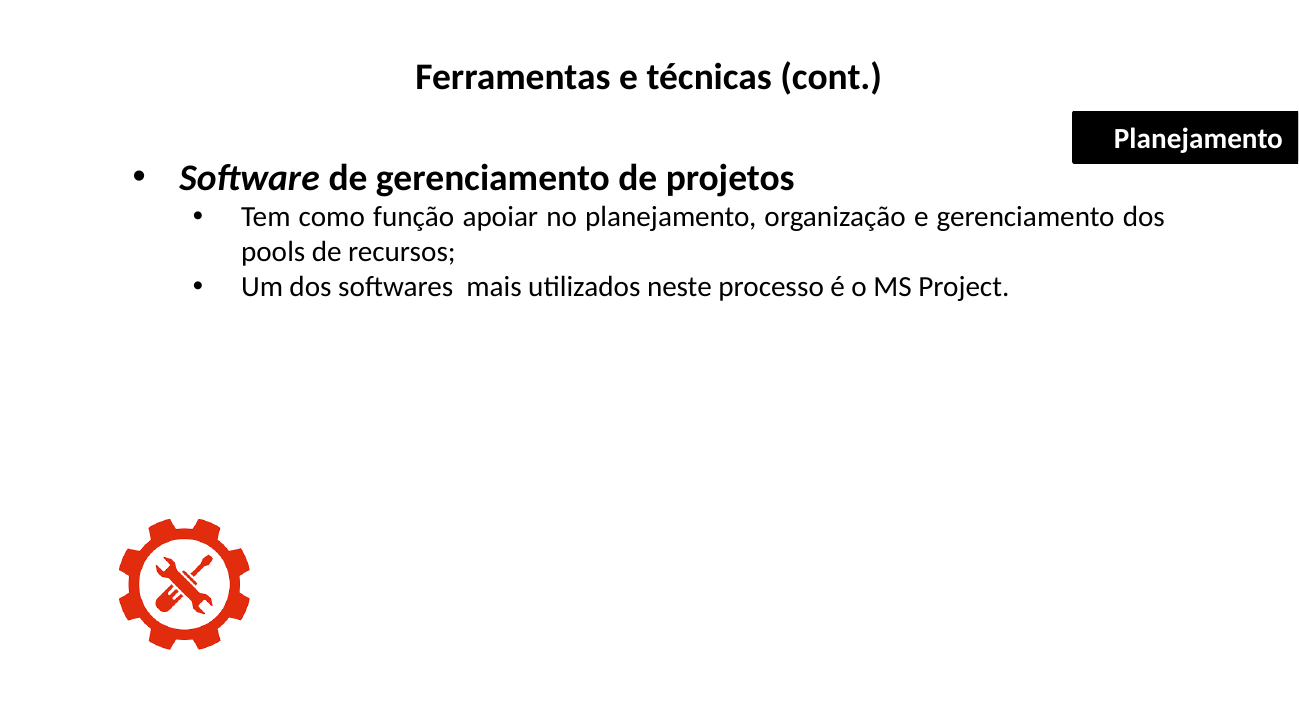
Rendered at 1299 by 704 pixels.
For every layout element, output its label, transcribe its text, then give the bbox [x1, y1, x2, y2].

picture [117, 517, 251, 651]
text_box Software de gerenciamento de projetos Tem como função apoiar no planejamento, organização e gerenciamento dos pools de recursos; Um dos softwares mais utilizados neste processo é o MS Project. [117, 145, 1181, 312]
text_box Ferramentas e técnicas (cont.) [0, 44, 1299, 106]
text_box Planejamento [1074, 112, 1299, 162]
